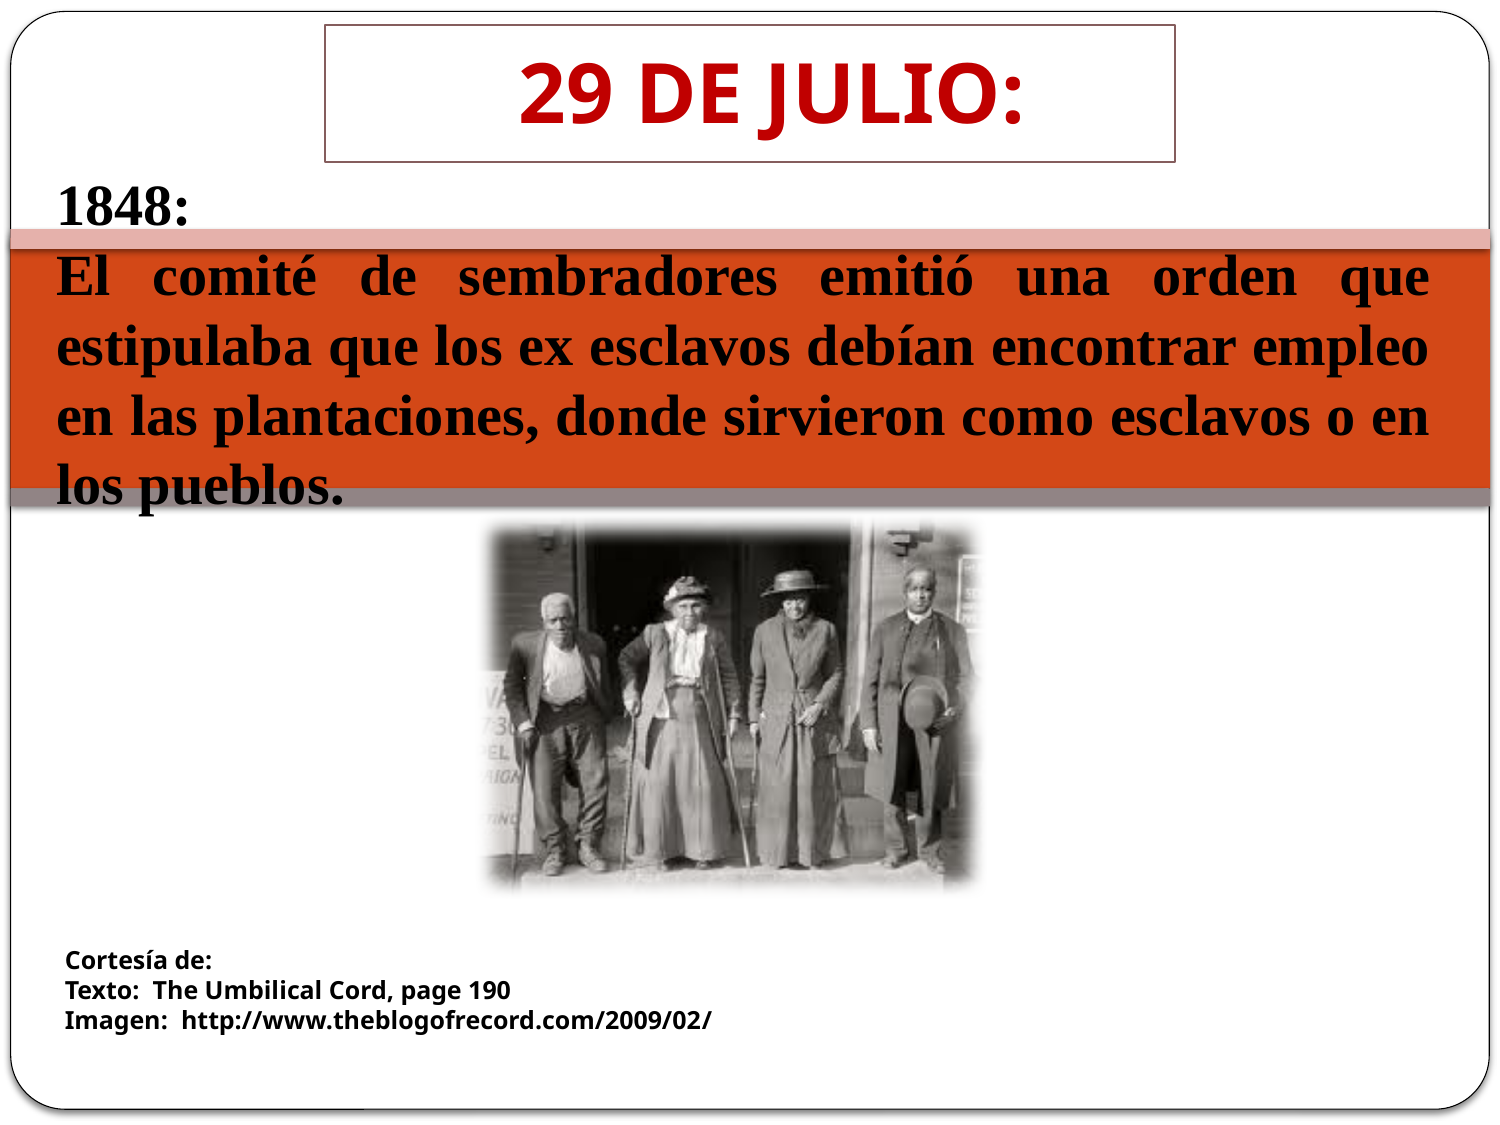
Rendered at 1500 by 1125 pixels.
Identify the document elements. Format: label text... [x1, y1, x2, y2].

text_box Cortesía de: Texto: The Umbilical Cord, page 190 Imagen: http://www.theblogofrecord.com/2009/02/ [50, 937, 1350, 1043]
text_box 1848: El comité de sembradores emitió una orden que estipulaba que los ex esclavos debían encontrar empleo en las plantaciones, donde sirvieron como esclavos o en los pueblos. [50, 160, 1438, 749]
picture [474, 512, 988, 901]
title 29 DE JULIO: [324, 24, 1176, 160]
